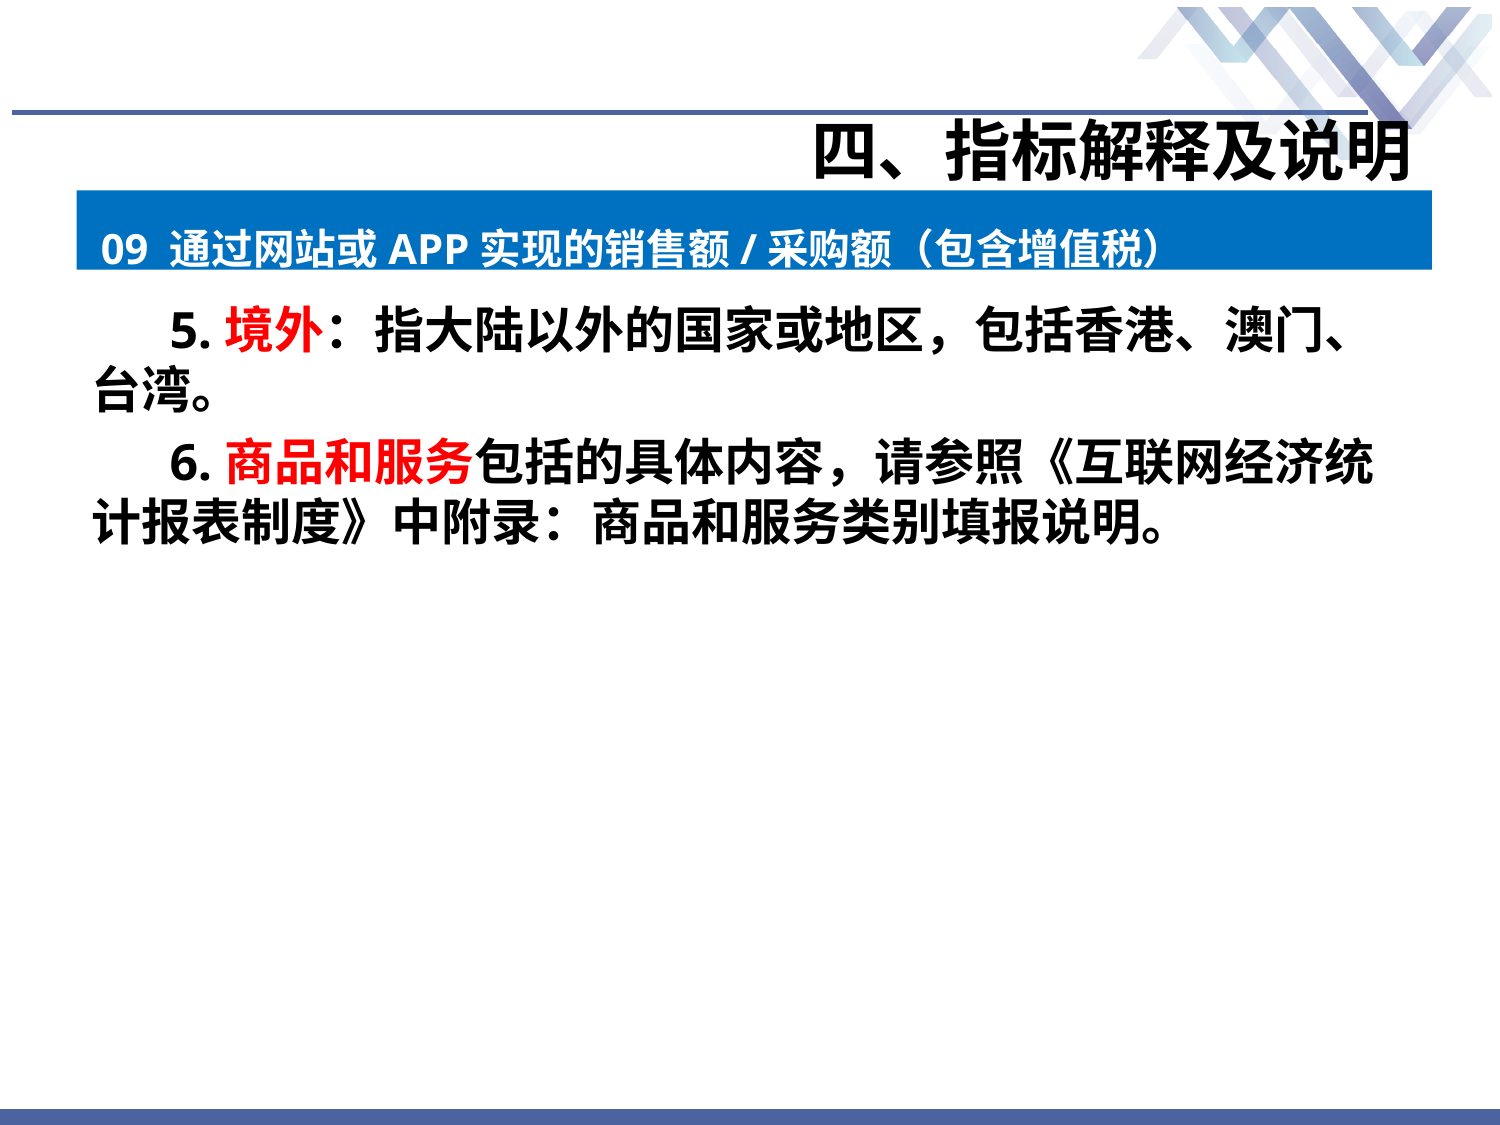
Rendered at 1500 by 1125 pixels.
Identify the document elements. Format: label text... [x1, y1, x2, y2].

text_box 09 通过网站或APP实现的销售额/采购额（包含增值税） [76, 190, 1432, 270]
title 四、指标解释及说明 [76, 101, 1427, 184]
list 5.境外：指大陆以外的国家或地区，包括香港、澳门、台湾。 6.商品和服务包括的具体内容，请参照《互联网经济统计报表制度》中附录：商品和服务类别填报说明。 [76, 290, 1433, 1030]
picture [1056, 7, 1492, 160]
